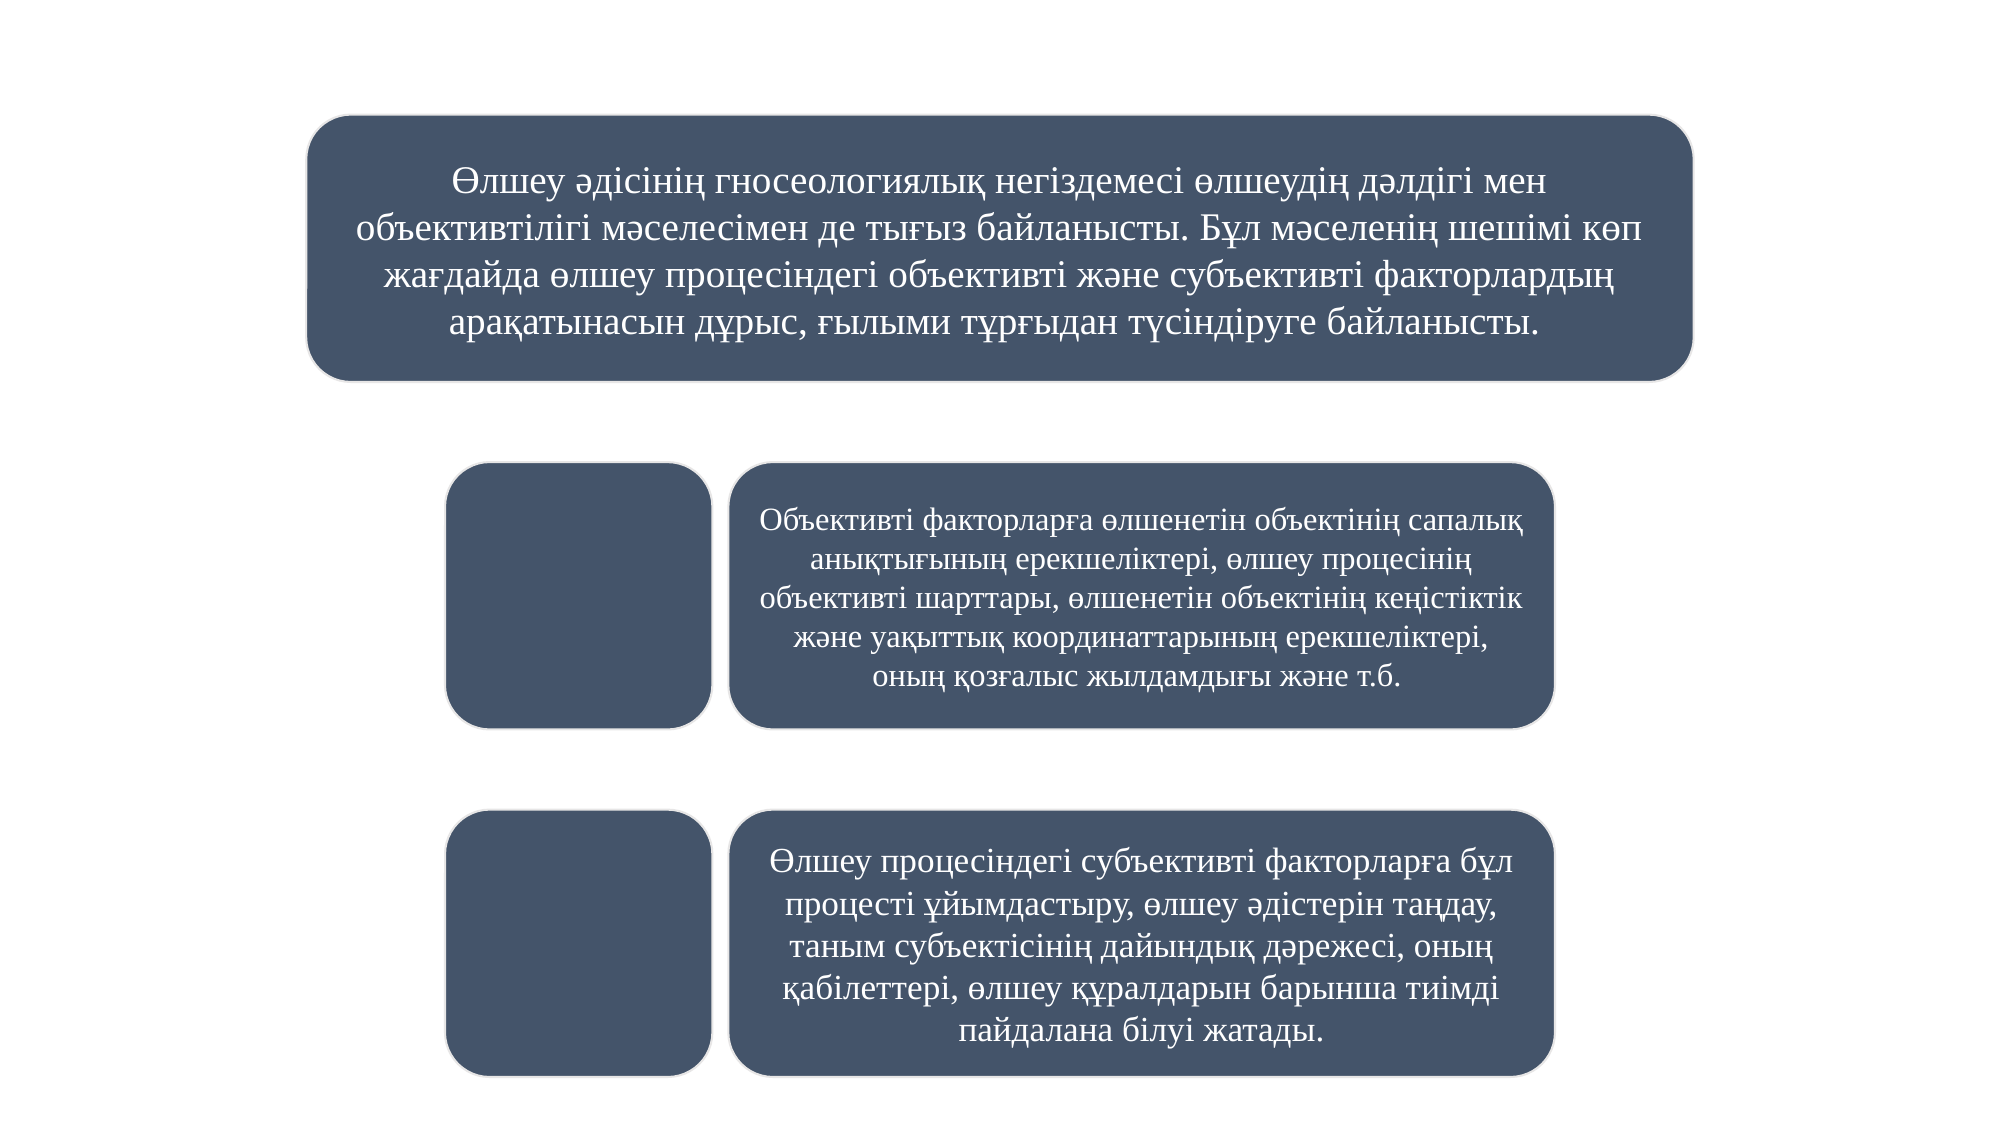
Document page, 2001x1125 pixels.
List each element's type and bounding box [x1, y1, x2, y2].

list [132, 114, 1868, 1077]
